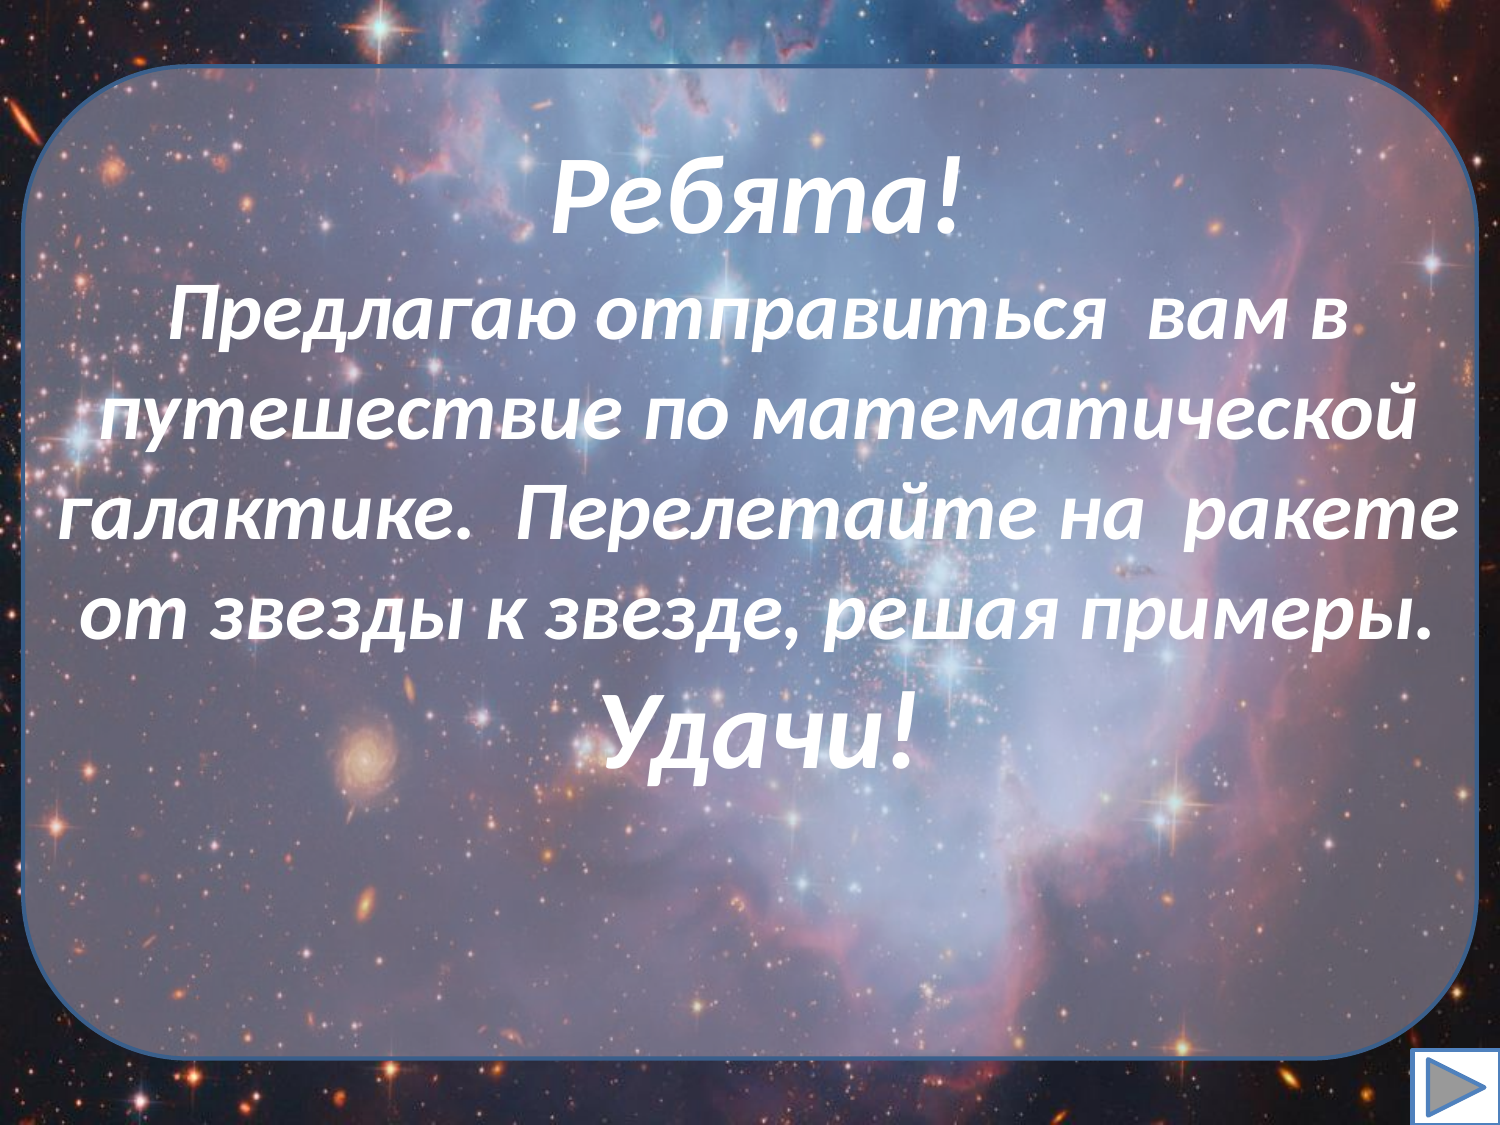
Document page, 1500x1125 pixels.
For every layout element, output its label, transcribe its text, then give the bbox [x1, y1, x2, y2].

text_box [70, 64, 1430, 113]
text_box Ребята! Предлагаю отправиться вам в путешествие по математической галактике. Перелетайте на ракете от звезды к звезде, решая примеры. Удачи! [40, 113, 1477, 799]
text_box [1410, 1048, 1500, 1125]
text_box [20, 154, 1479, 1061]
picture [0, 0, 1500, 1125]
